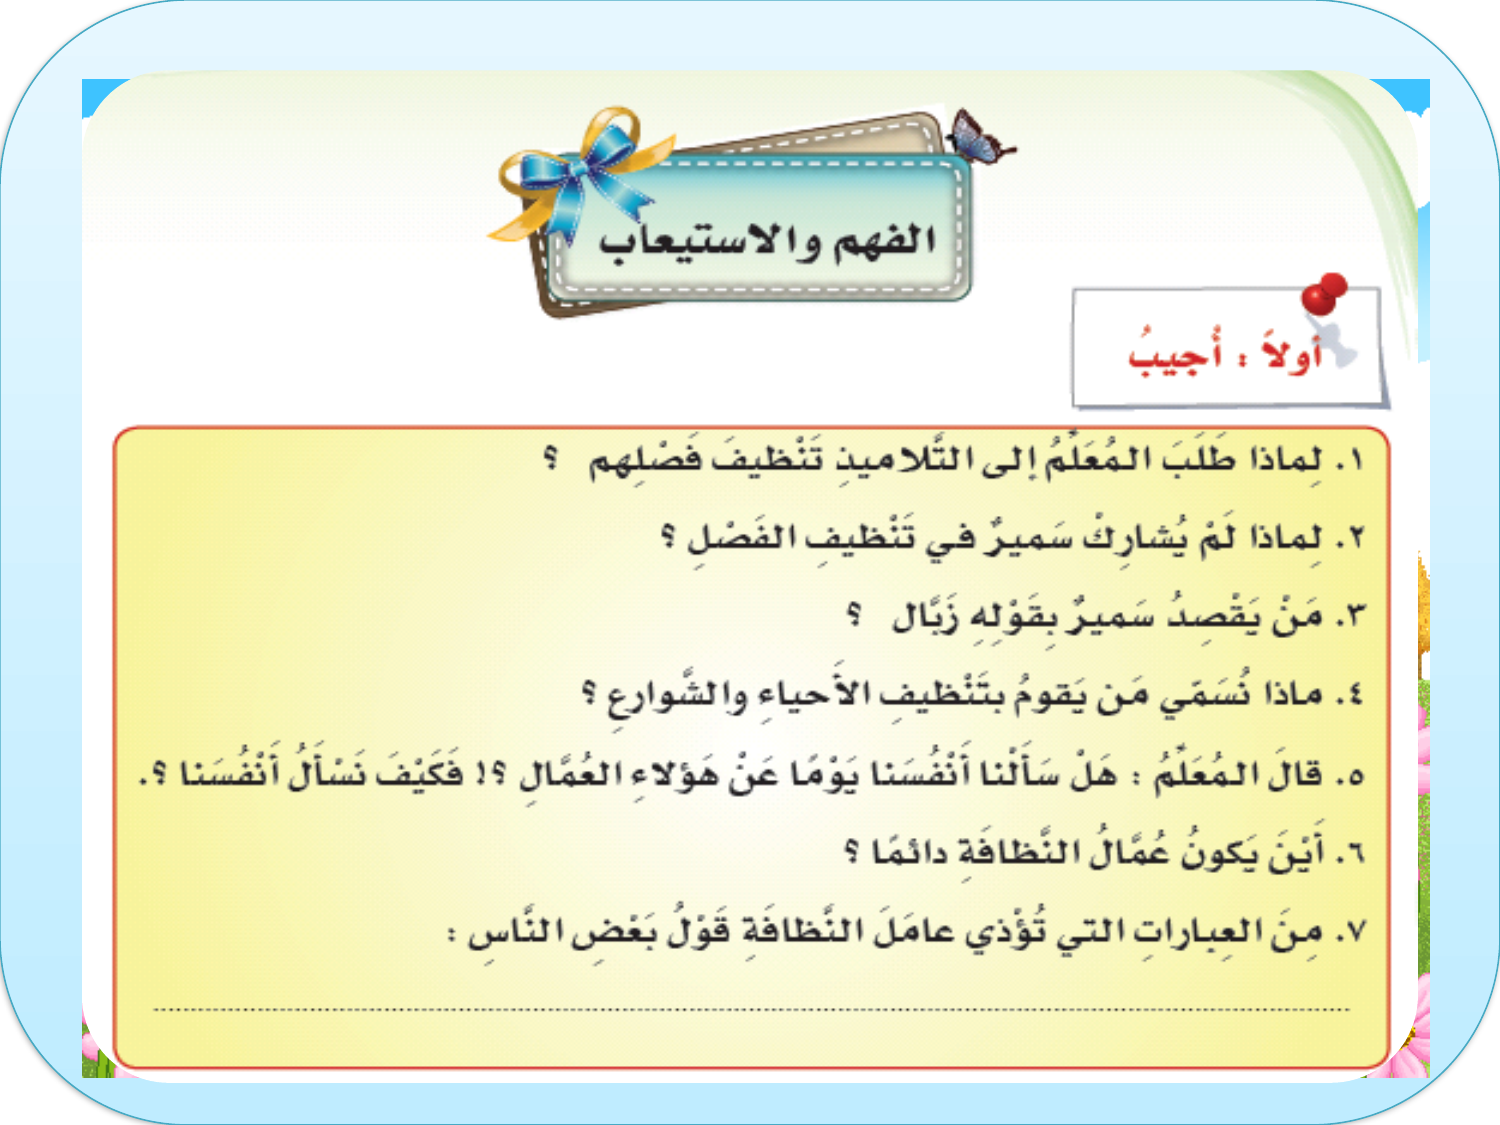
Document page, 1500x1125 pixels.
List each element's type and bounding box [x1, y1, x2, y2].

text_box [0, 0, 1500, 1125]
picture [81, 70, 1430, 1084]
